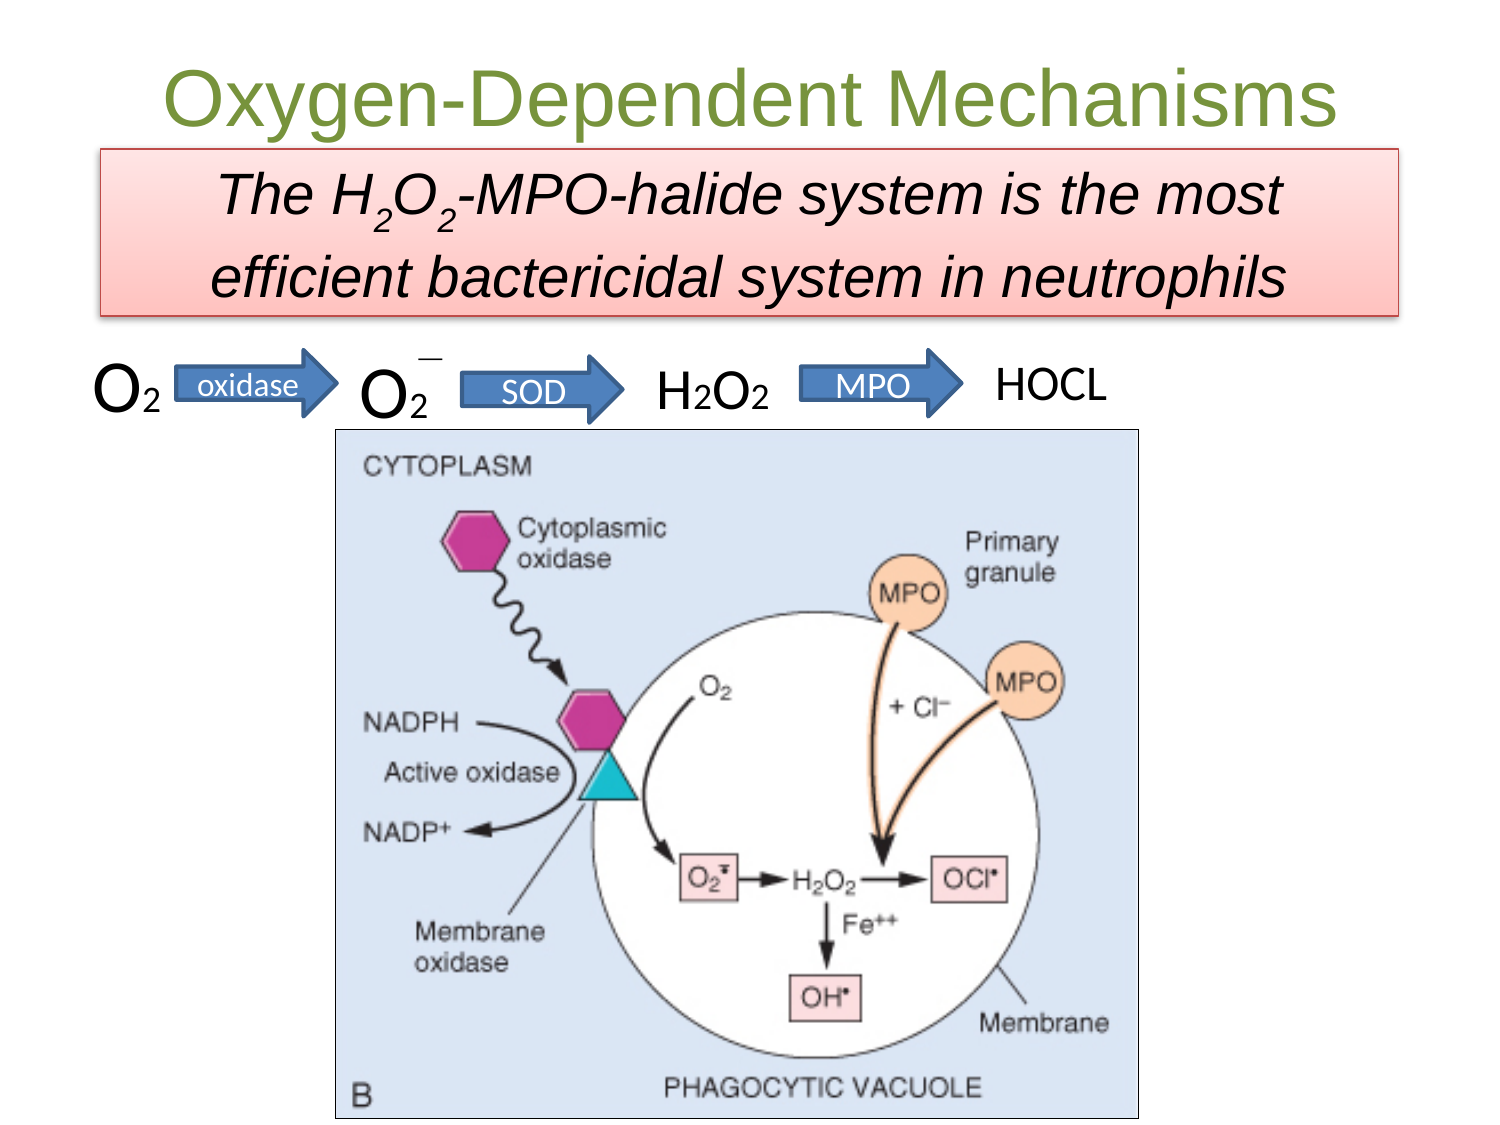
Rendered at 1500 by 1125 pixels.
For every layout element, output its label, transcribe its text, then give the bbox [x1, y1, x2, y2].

title Oxygen-Dependent Mechanisms [76, 0, 1427, 188]
text_box O2 [77, 330, 176, 435]
text_box O2 [344, 336, 444, 427]
text_box oxidase [174, 347, 339, 419]
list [334, 429, 1139, 1120]
text_box SOD [459, 354, 625, 425]
text_box _ [403, 306, 457, 372]
text_box MPO [798, 347, 964, 419]
text_box H2O2 [641, 343, 785, 427]
text_box The H2O2-MPO-halide system is the most efficient bactericidal system in neutrophils [100, 148, 1399, 317]
text_box HOCL [980, 343, 1122, 419]
